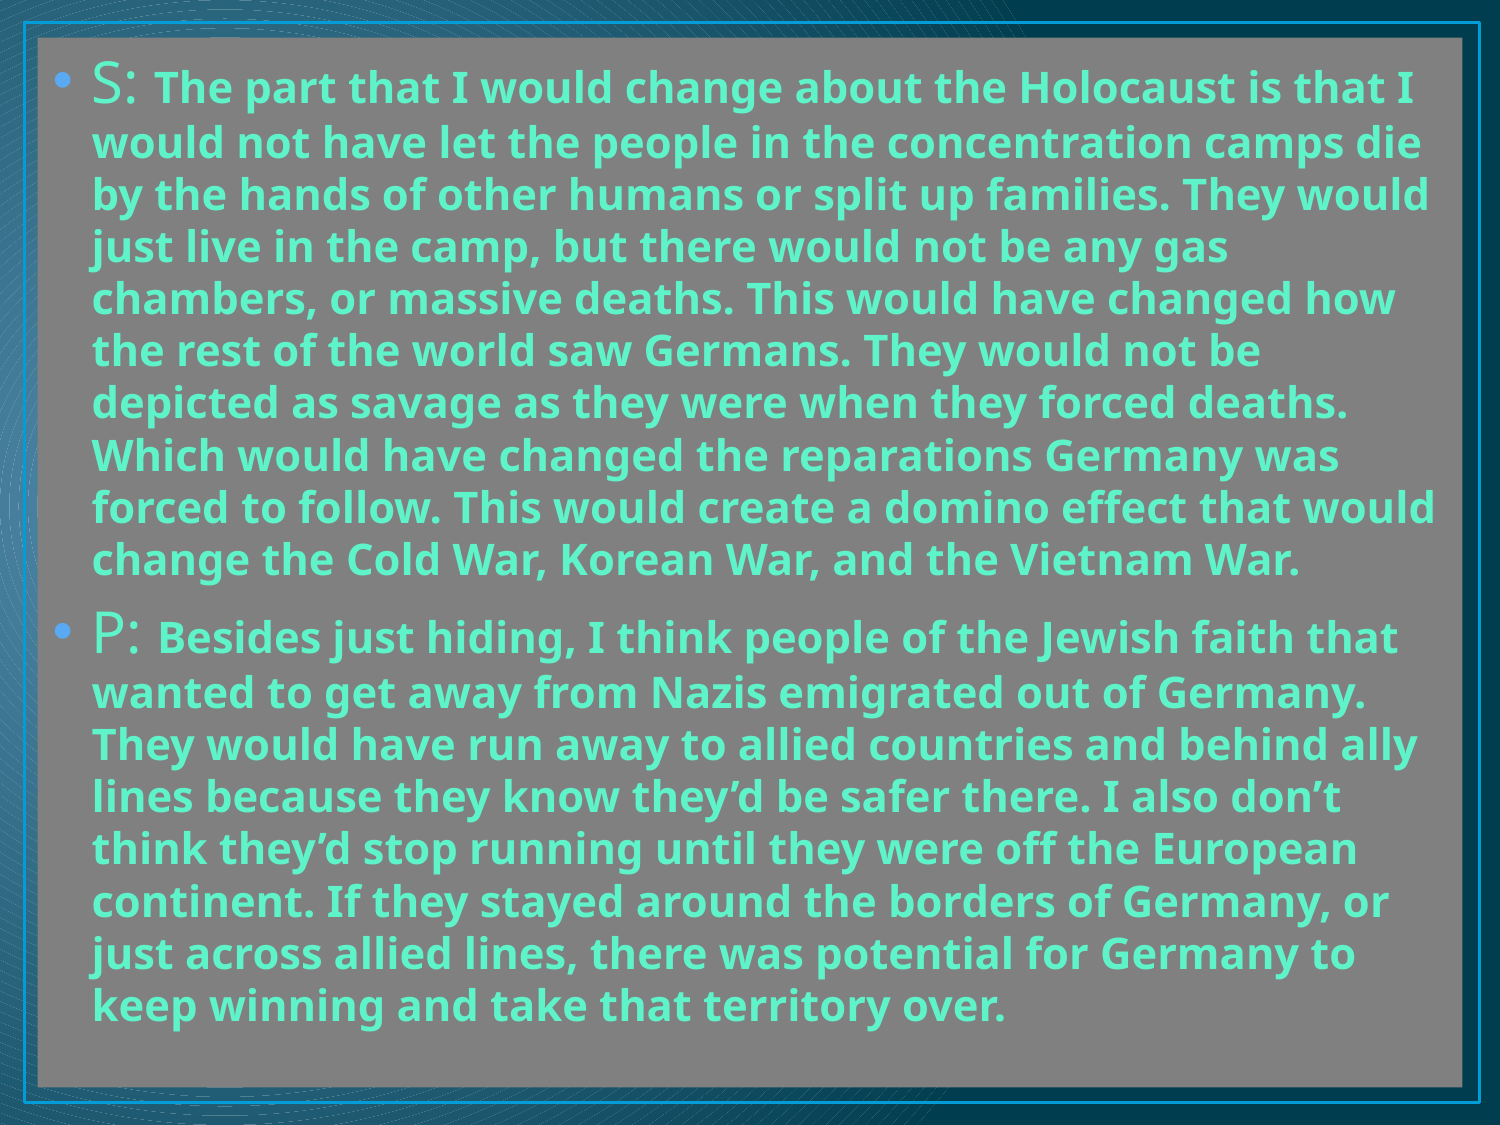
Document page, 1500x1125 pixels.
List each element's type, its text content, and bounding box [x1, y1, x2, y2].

list S: The part that I would change about the Holocaust is that I would not have let the people in the concentration camps die by the hands of other humans or split up families. They would just live in the camp, but there would not be any gas chambers, or massive deaths. This would have changed how the rest of the world saw Germans. They would not be depicted as savage as they were when they forced deaths. Which would have changed the reparations Germany was forced to follow. This would create a domino effect that would change the Cold War, Korean War, and the Vietnam War. P: Besides just hiding, I think people of the Jewish faith that wanted to get away from Nazis emigrated out of Germany. They would have run away to allied countries and behind ally lines because they know they’d be safer there. I also don’t think they’d stop running until they were off the European continent. If they stayed around the borders of Germany, or just across allied lines, there was potential for Germany to keep winning and take that territory over. [37, 37, 1463, 1088]
